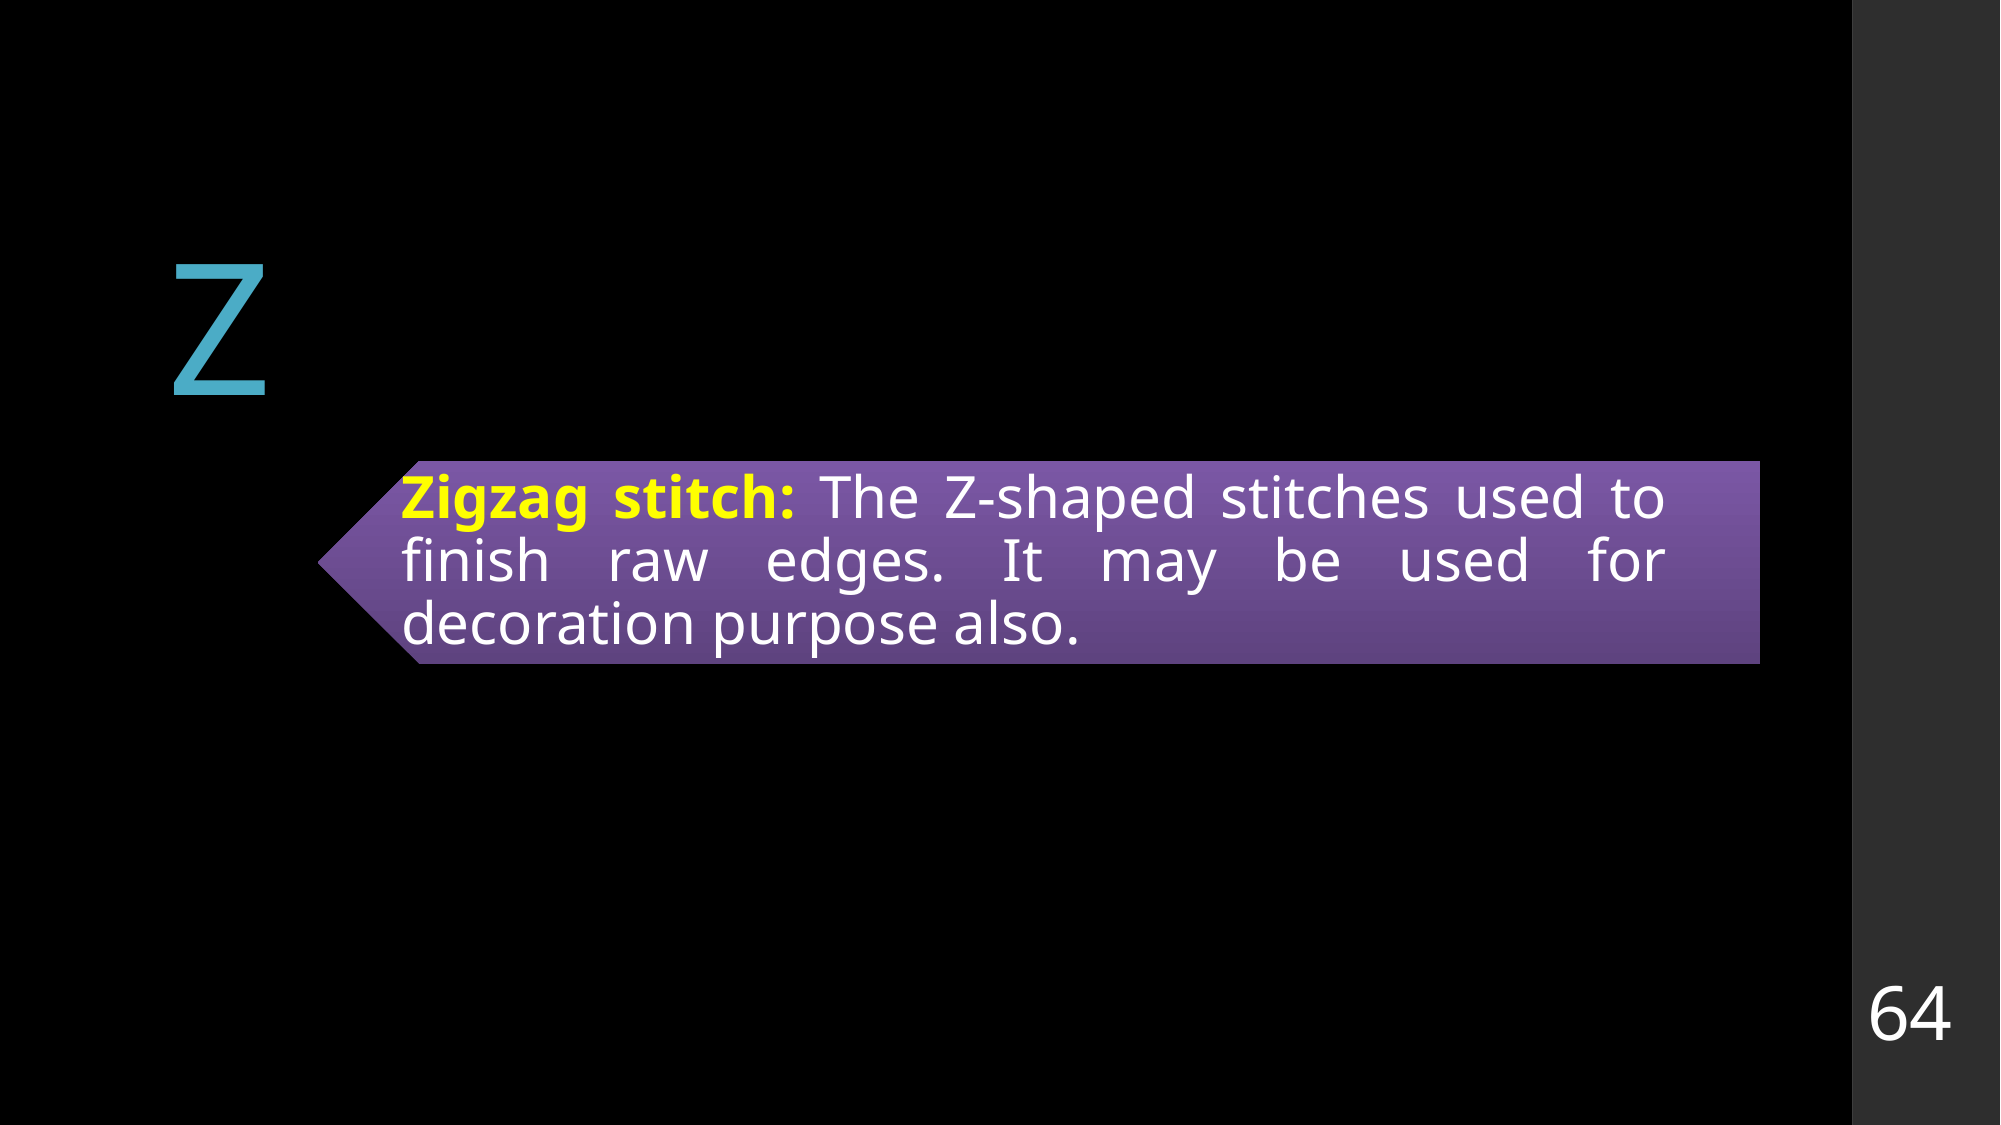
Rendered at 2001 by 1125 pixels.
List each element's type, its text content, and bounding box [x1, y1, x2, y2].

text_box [0, 455, 2000, 669]
text_box Z [152, 204, 288, 440]
slide_number 64 [1862, 965, 1955, 1057]
